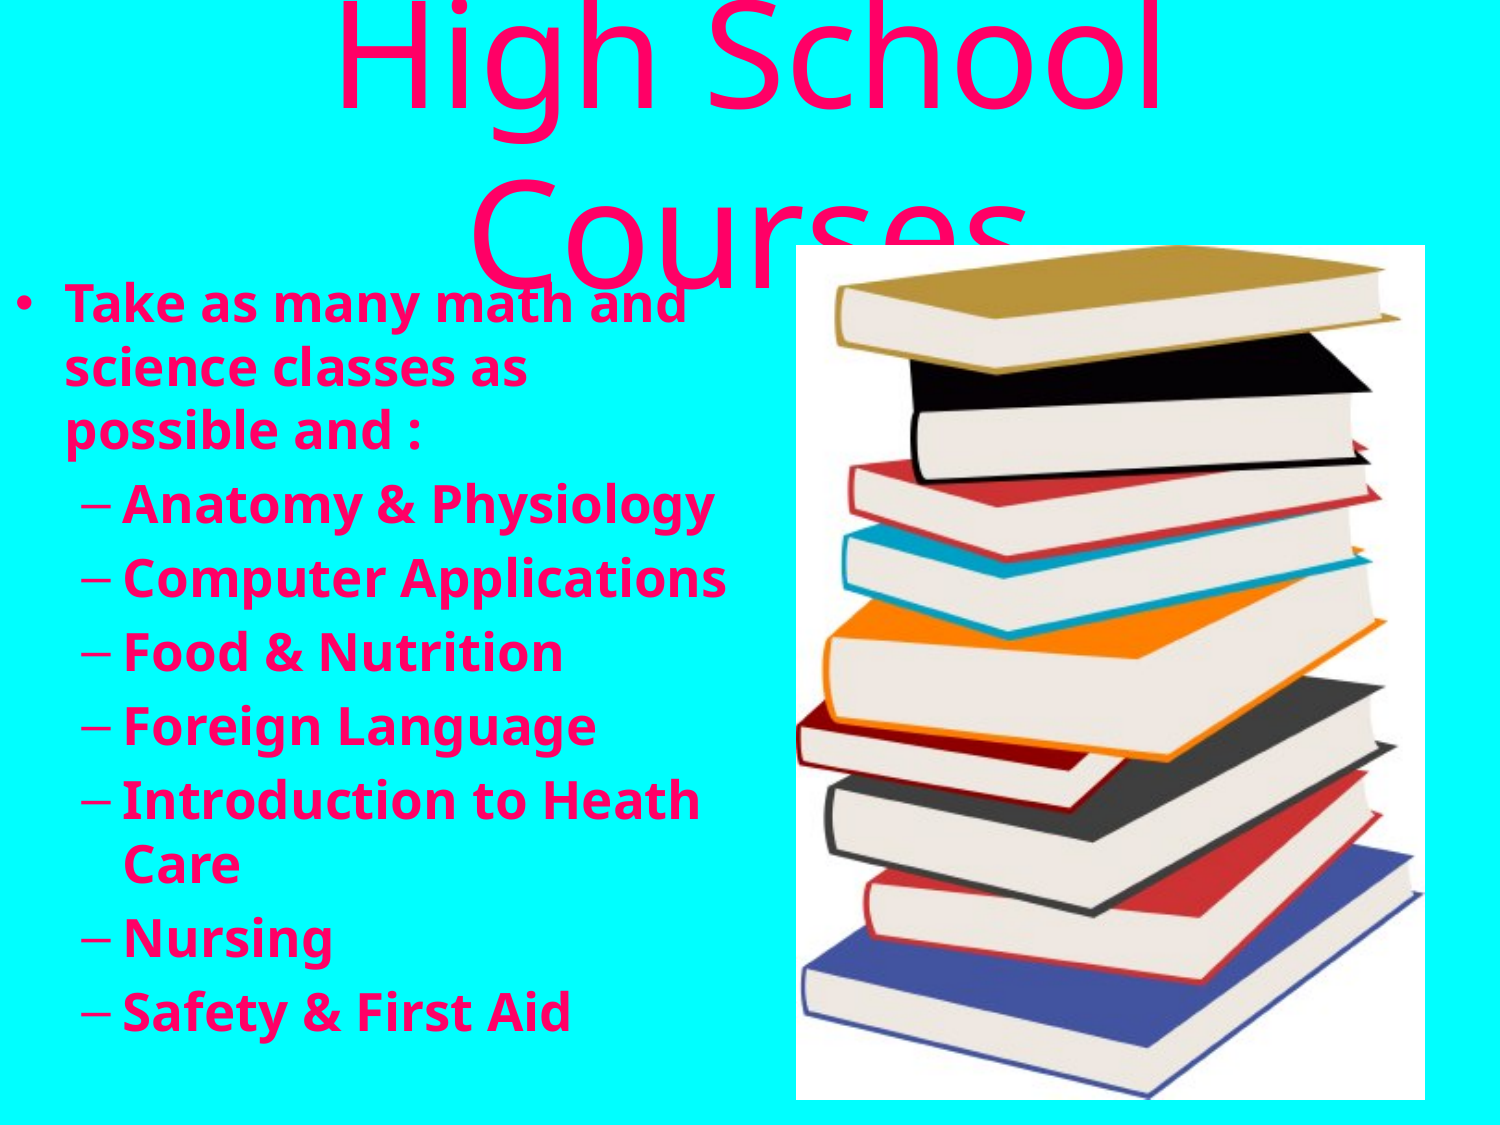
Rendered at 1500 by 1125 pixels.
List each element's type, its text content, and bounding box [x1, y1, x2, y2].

title High School Courses [75, 45, 1425, 233]
list Take as many math and science classes as possible and : Anatomy & Physiology Computer Applications Food & Nutrition Foreign Language Introduction to Heath Care Nursing Safety & First Aid [0, 262, 750, 1125]
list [796, 245, 1426, 1100]
